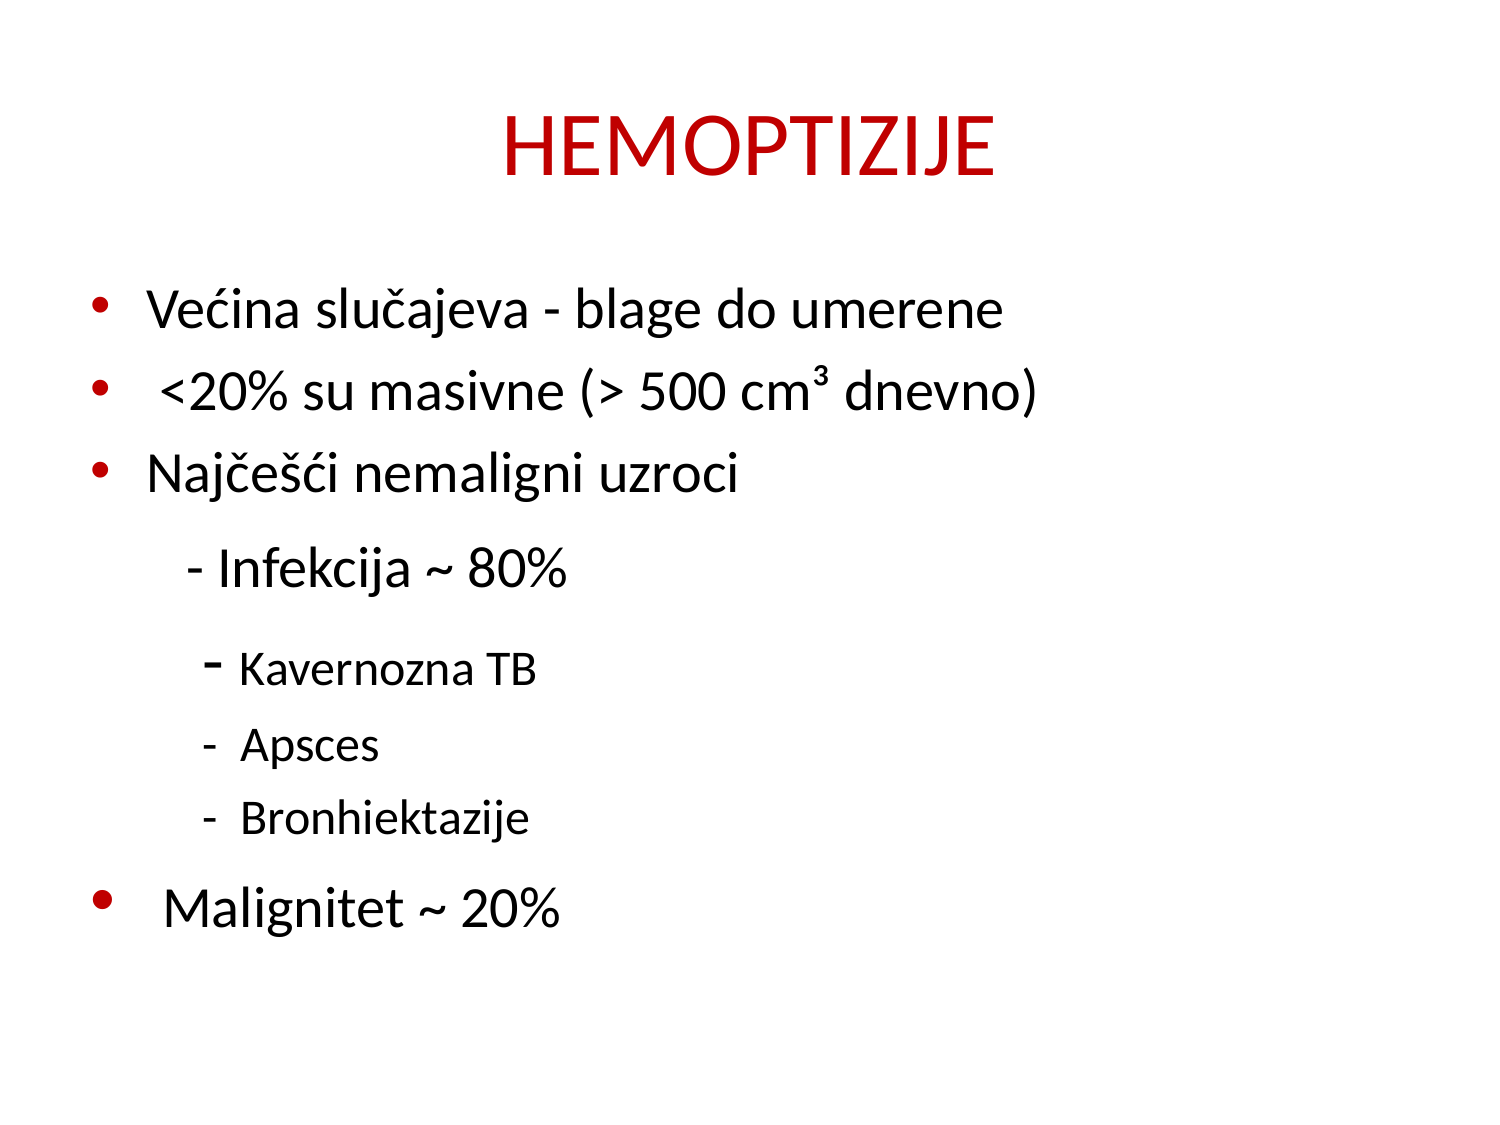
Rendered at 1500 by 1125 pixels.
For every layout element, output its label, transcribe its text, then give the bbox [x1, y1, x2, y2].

title HEMOPTIZIJE [75, 45, 1425, 233]
list Većina slučajeva - blage do umerene <20% su masivne (> 500 cm³ dnevno) Najčešći nemaligni uzroci - Infekcija ~ 80% - Kavernozna TB - Apsces - Bronhiektazije Malignitet ~ 20% [75, 262, 1425, 1005]
